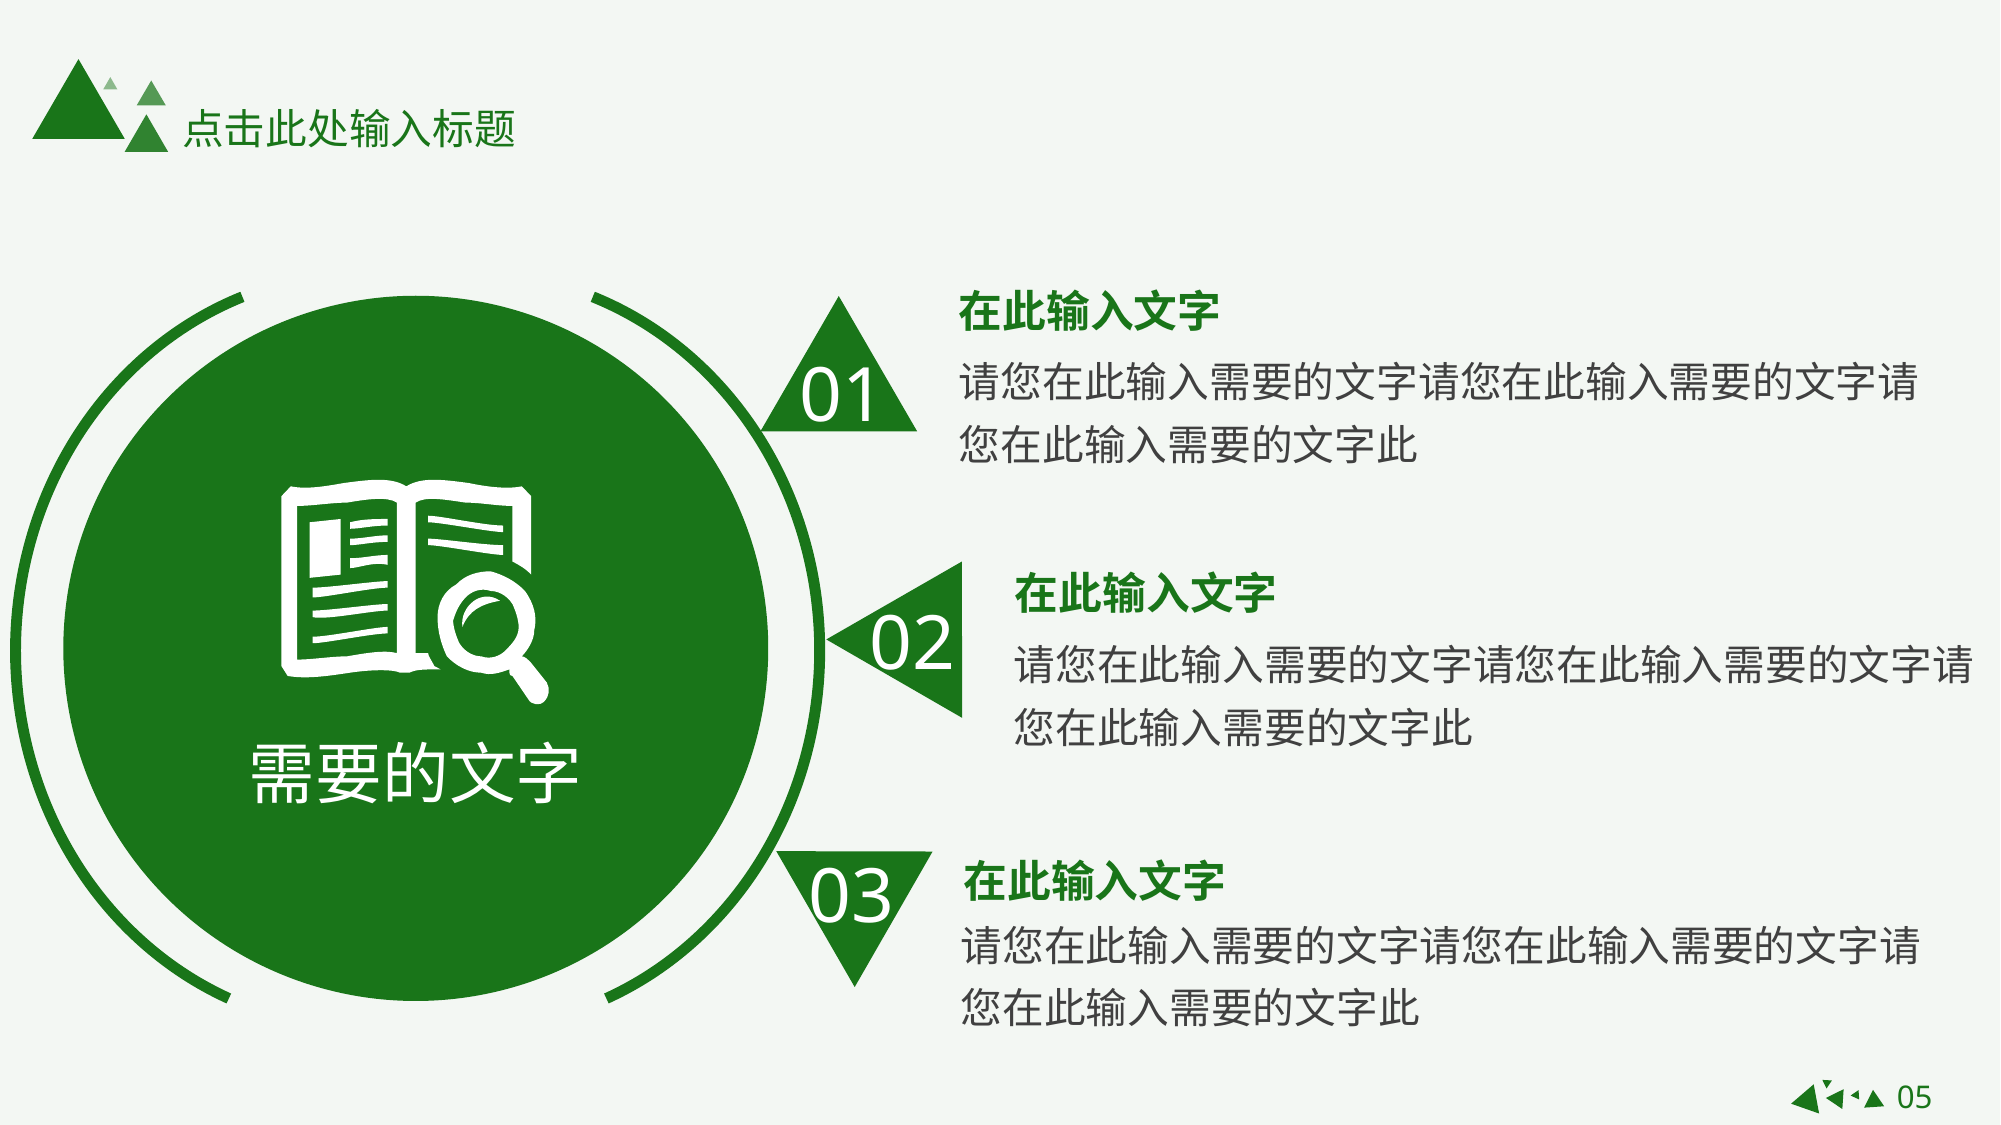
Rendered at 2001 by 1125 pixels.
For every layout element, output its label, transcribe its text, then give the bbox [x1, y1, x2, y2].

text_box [632, 296, 918, 504]
text_box 需要的文字 [163, 724, 668, 819]
text_box [136, 80, 166, 106]
text_box [1825, 1089, 1844, 1109]
text_box [437, 571, 549, 705]
text_box [1822, 1079, 1832, 1089]
text_box [1791, 1084, 1820, 1114]
text_box [738, 504, 809, 552]
text_box [14, 296, 256, 999]
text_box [702, 552, 1007, 711]
text_box 在此输入文字 [943, 276, 1245, 345]
text_box 请您在此输入需要的文字请您在此输入需要的文字请您在此输入需要的文字此 [945, 899, 1946, 1040]
text_box [281, 479, 532, 678]
text_box [589, 911, 667, 999]
text_box [743, 711, 816, 781]
text_box 请您在此输入需要的文字请您在此输入需要的文字请您在此输入需要的文字此 [944, 336, 1945, 477]
text_box [1850, 1090, 1860, 1100]
text_box [103, 77, 118, 90]
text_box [652, 781, 942, 964]
text_box 05 [1864, 1070, 1966, 1123]
text_box 在此输入文字 [948, 846, 1250, 914]
text_box [124, 114, 169, 152]
text_box 在此输入文字 [1007, 558, 1301, 626]
text_box 请您在此输入需要的文字请您在此输入需要的文字请您在此输入需要的文字此 [998, 619, 1999, 759]
text_box [32, 59, 125, 139]
text_box [63, 295, 763, 1001]
text_box 点击此处输入标题 [167, 95, 531, 160]
text_box [579, 296, 632, 369]
